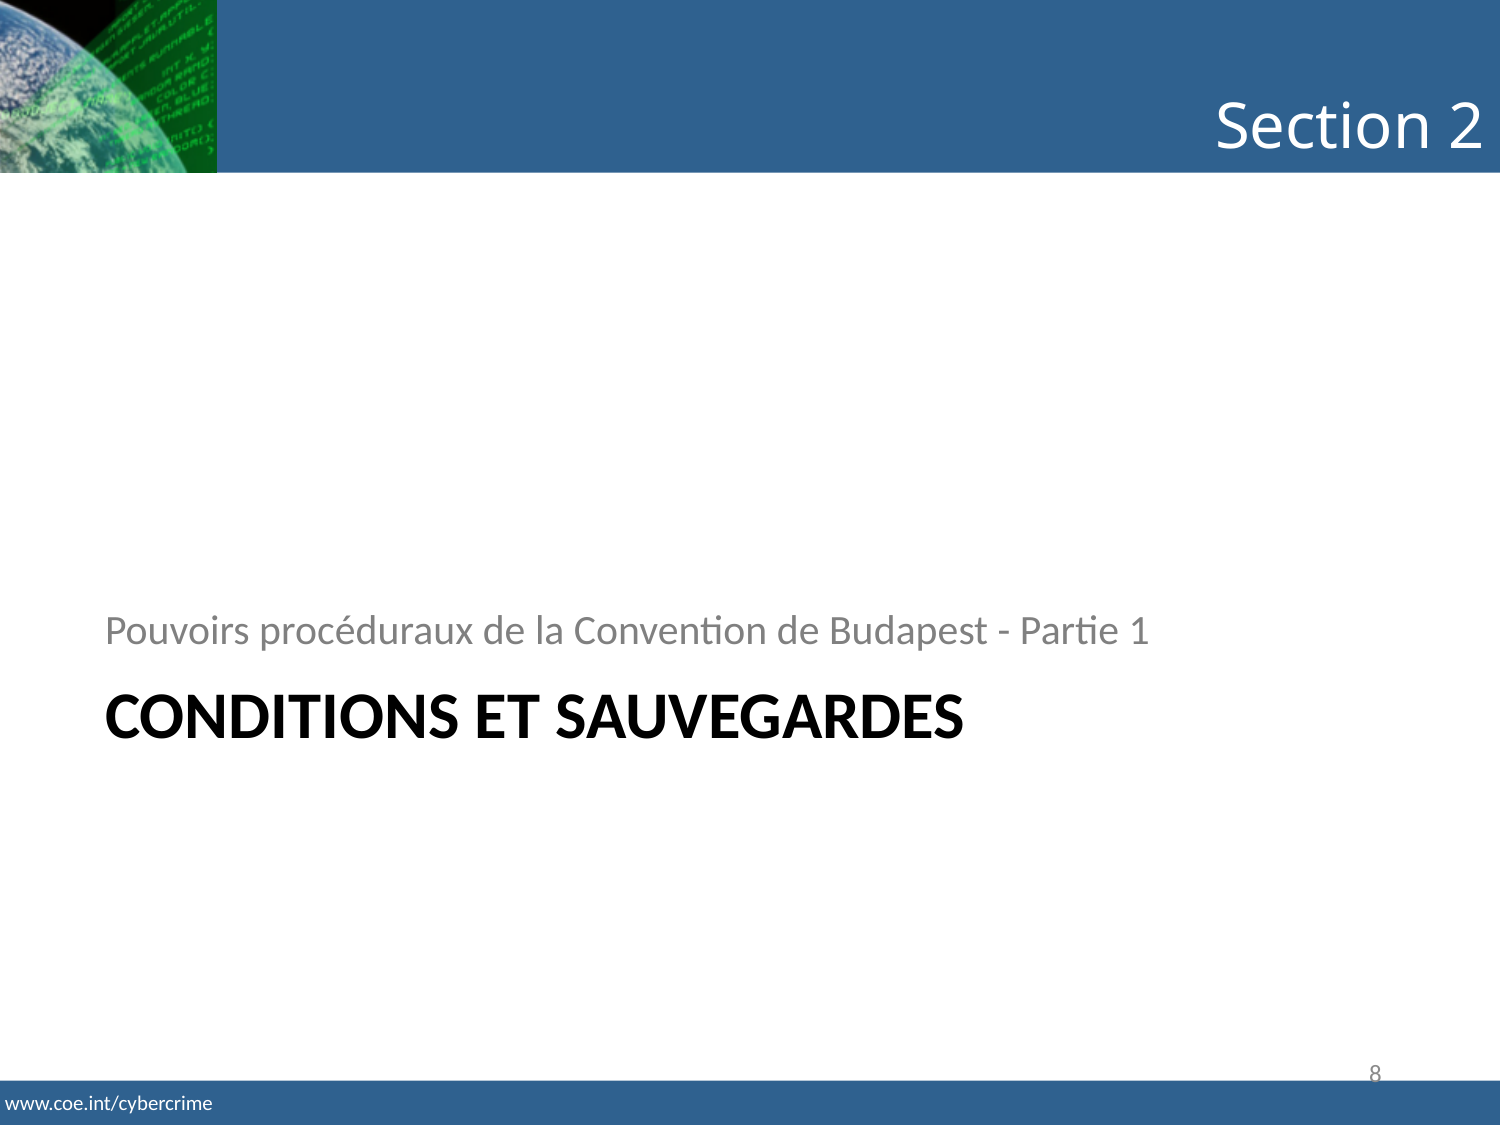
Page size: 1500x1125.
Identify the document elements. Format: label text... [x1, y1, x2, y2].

text_box 8 [1059, 1042, 1397, 1103]
picture [0, 0, 217, 173]
text_box Section 2 [461, 0, 1500, 170]
text_box Conditions ET SAUVEGARDES [90, 674, 1384, 920]
text_box Pouvoirs procéduraux de la Convention de Budapest - Partie 1 [90, 601, 1384, 674]
